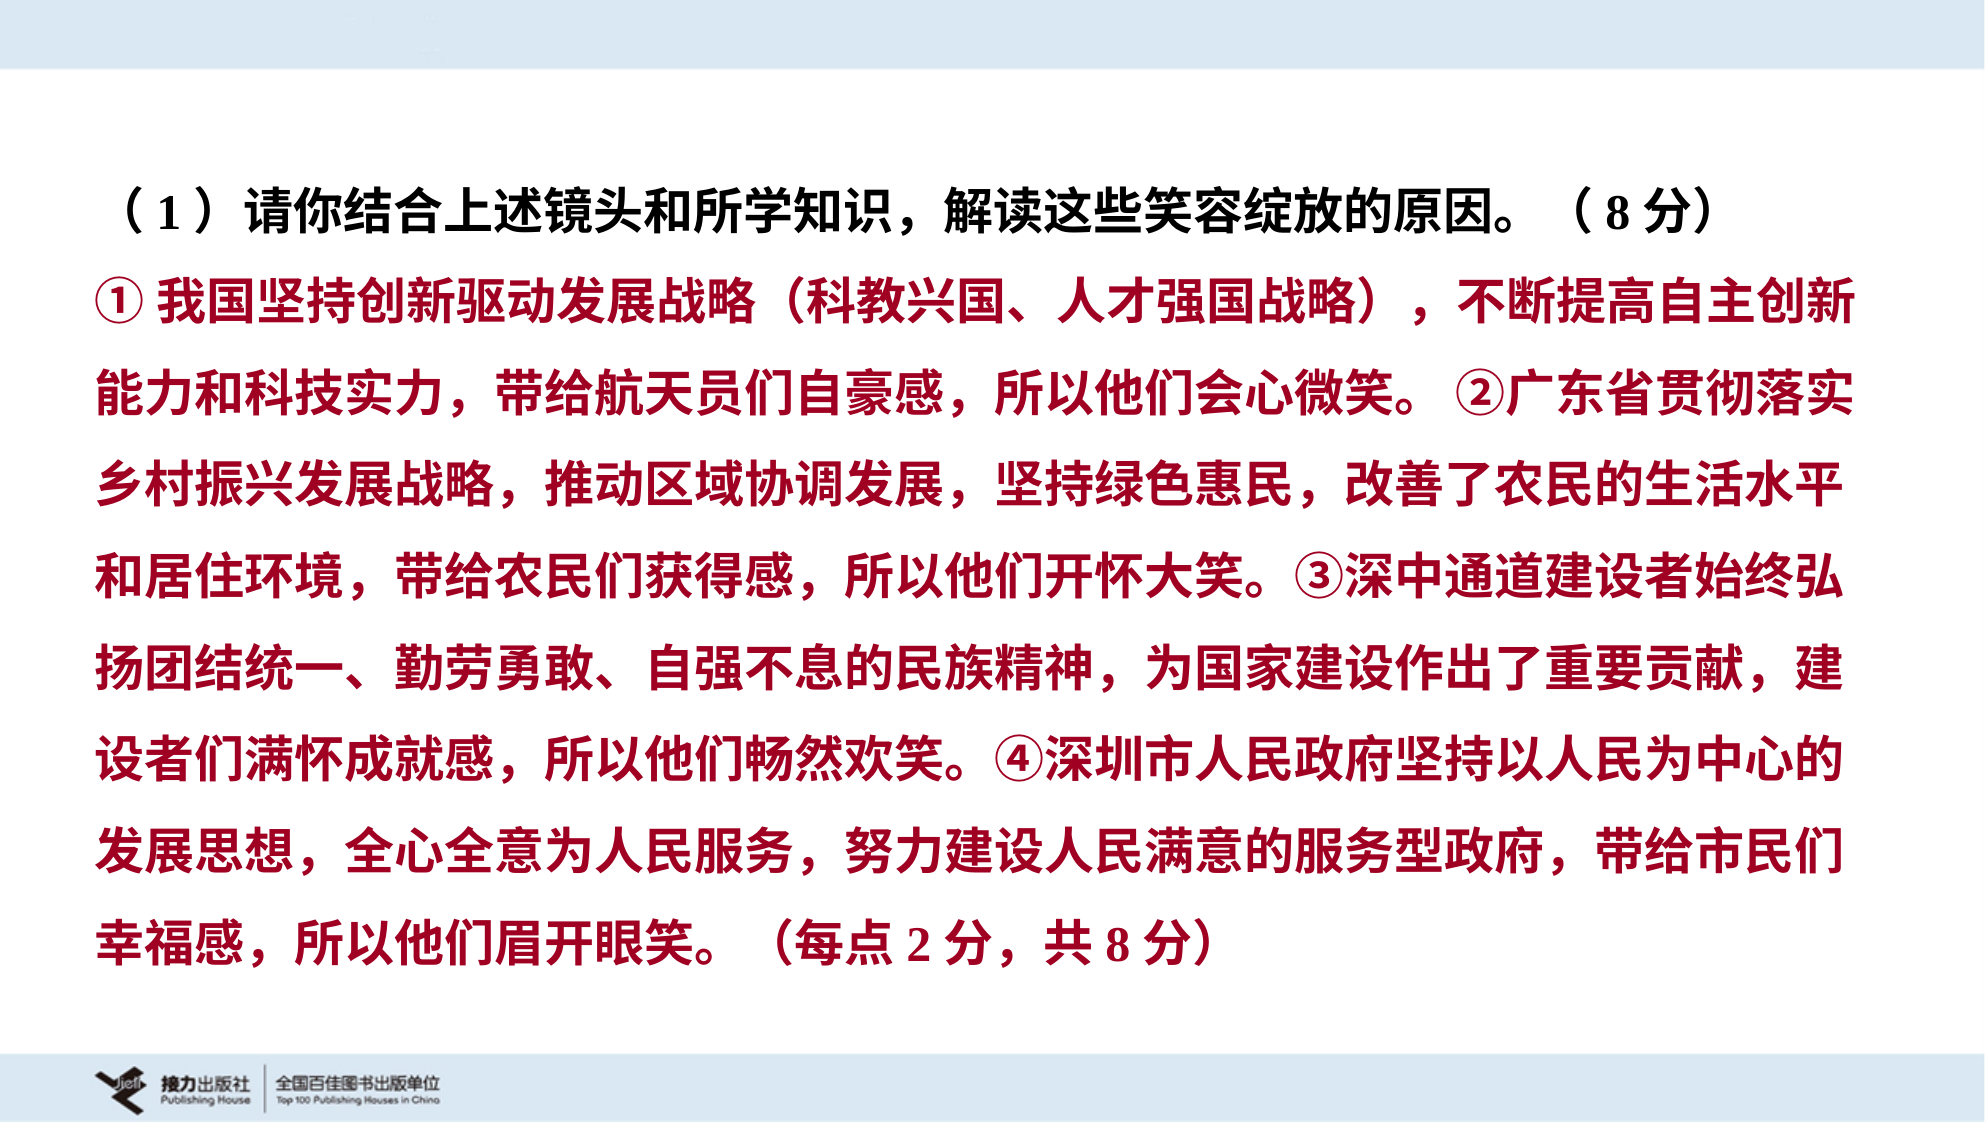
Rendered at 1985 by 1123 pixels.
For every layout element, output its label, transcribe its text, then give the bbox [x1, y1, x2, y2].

picture [0, 0, 1985, 1122]
text_box （1）请你结合上述镜头和所学知识，解读这些笑容绽放的原因。（8分） [94, 152, 1892, 237]
text_box ①我国坚持创新驱动发展战略（科教兴国、人才强国战略），不断提高自主创新 能力和科技实力，带给航天员们自豪感，所以他们会心微笑。 ②广东省贯彻落实 乡村振兴发展战略，推动区域协调发展，坚持绿色惠民，改善了农民的生活水平 和居住环境，带给农民们获得感，所以他们开怀大笑。③深中通道建设者始终弘 扬团结统一、勤劳勇敢、自强不息的民族精神，为国家建设作出了重要贡献，建 设者们满怀成就感，所以他们畅然欢笑。④深圳市人民政府坚持以人民为中心的 发展思想，全心全意为人民服务，努力建设人民满意的服务型政府，带给市民们 幸福感，所以他们眉开眼笑。（每点2分，共8分） [94, 237, 1892, 972]
